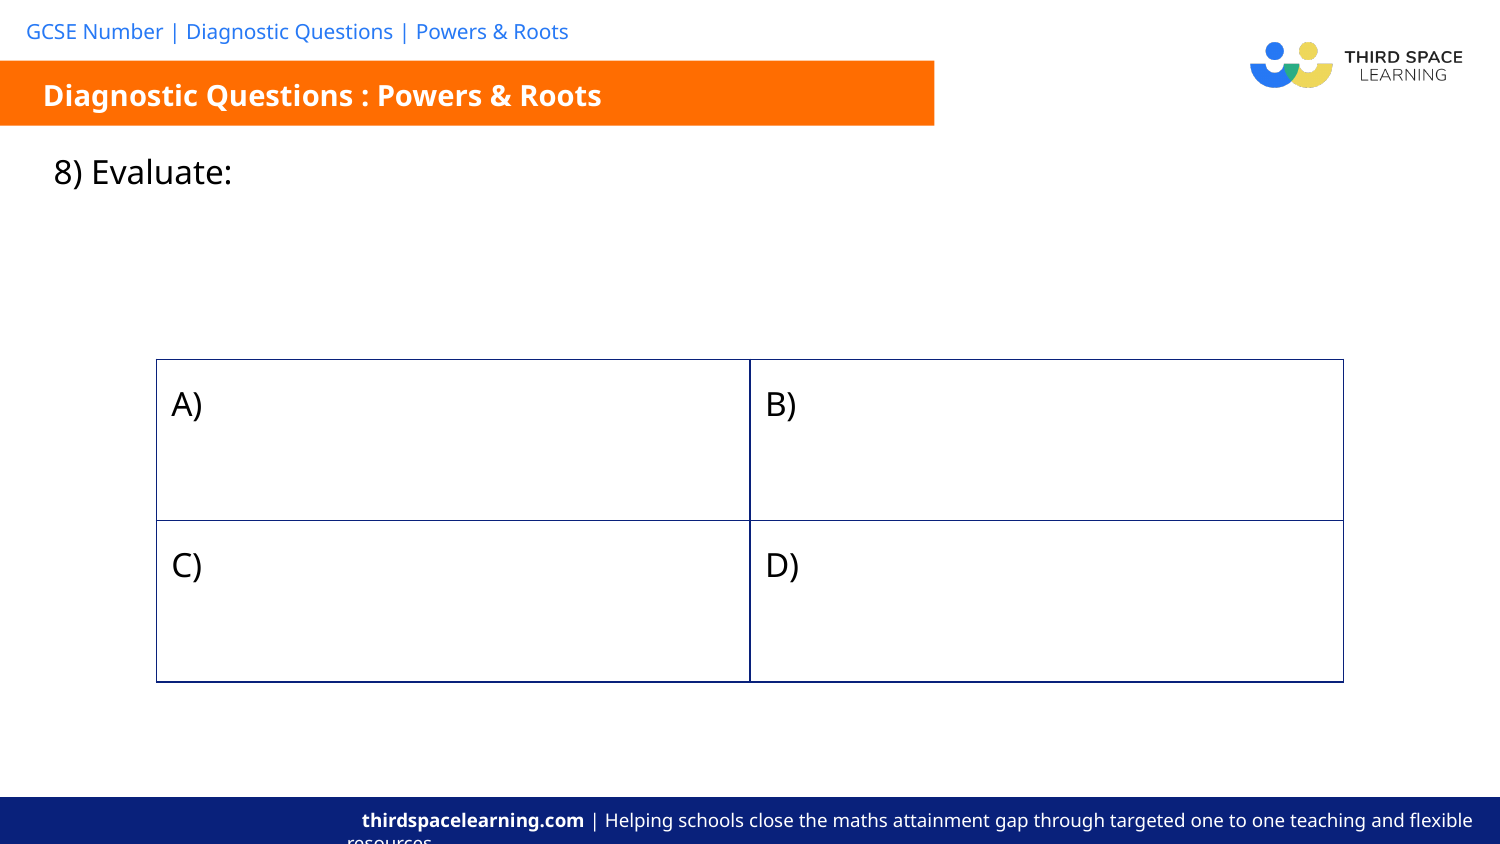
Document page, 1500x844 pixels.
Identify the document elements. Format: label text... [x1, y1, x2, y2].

text_box Diagnostic Questions : Powers & Roots [27, 61, 778, 127]
picture [1250, 33, 1465, 99]
